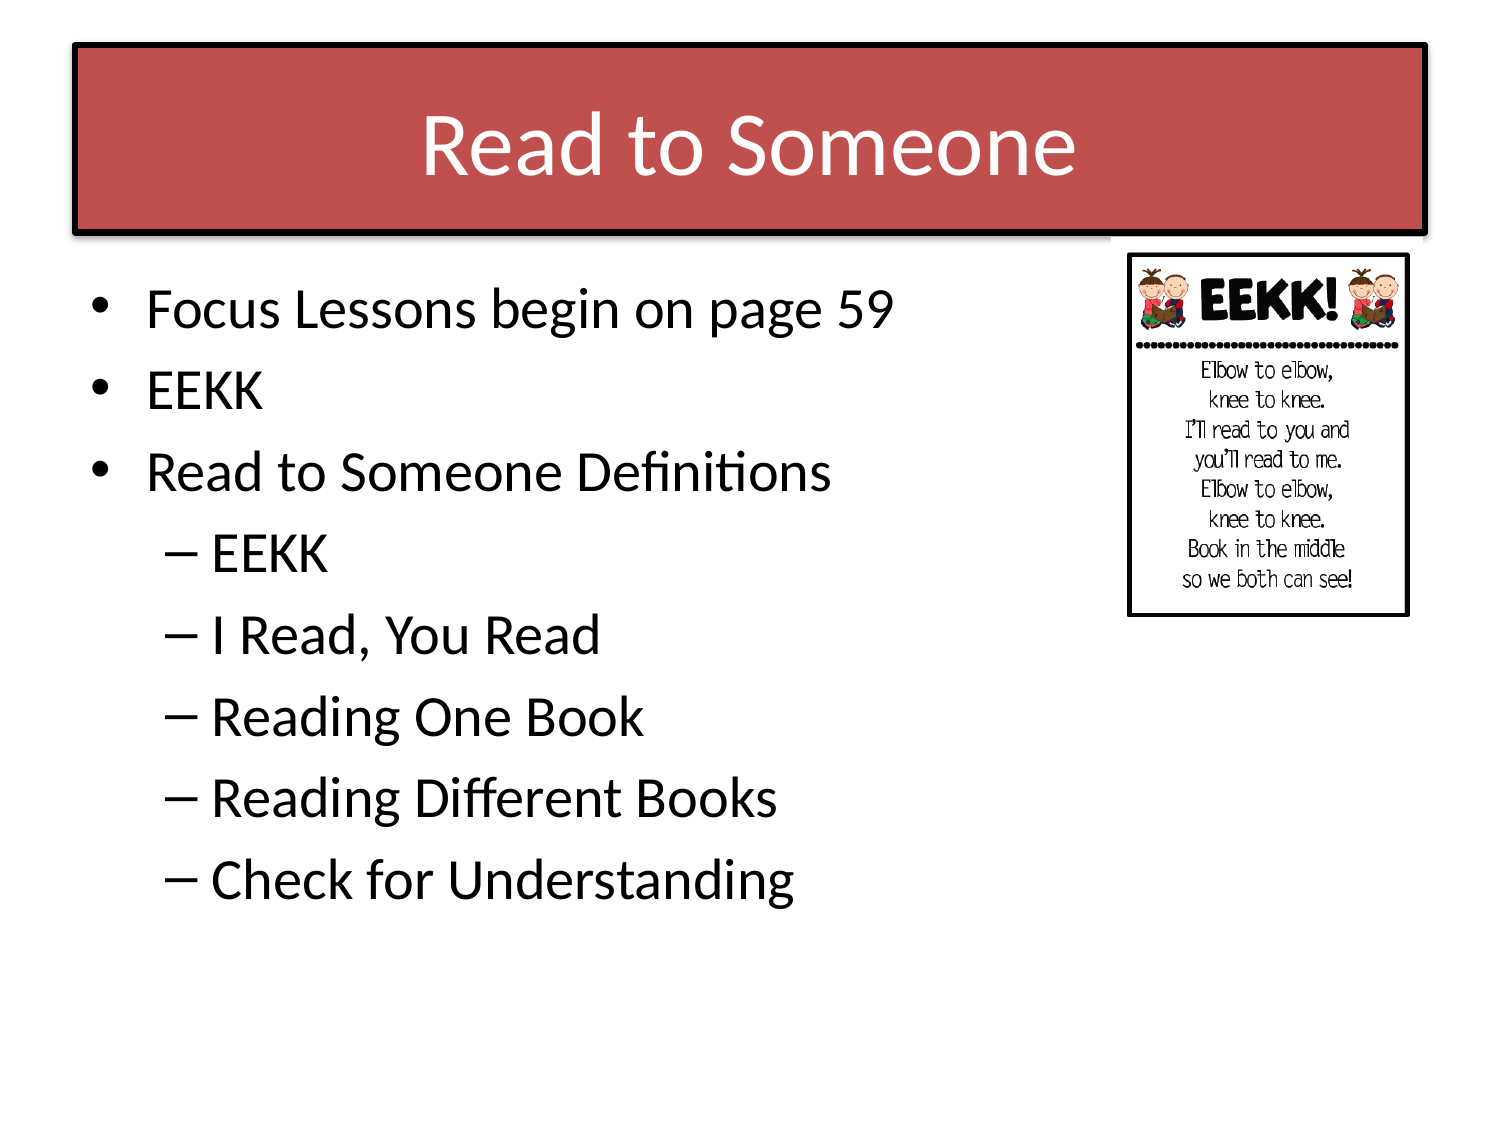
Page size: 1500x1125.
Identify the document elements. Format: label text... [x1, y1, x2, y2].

picture [1110, 237, 1423, 638]
list Focus Lessons begin on page 59 EEKK Read to Someone Definitions EEKK I Read, You Read Reading One Book Reading Different Books Check for Understanding [75, 262, 1425, 1005]
title Read to Someone [72, 42, 1428, 236]
